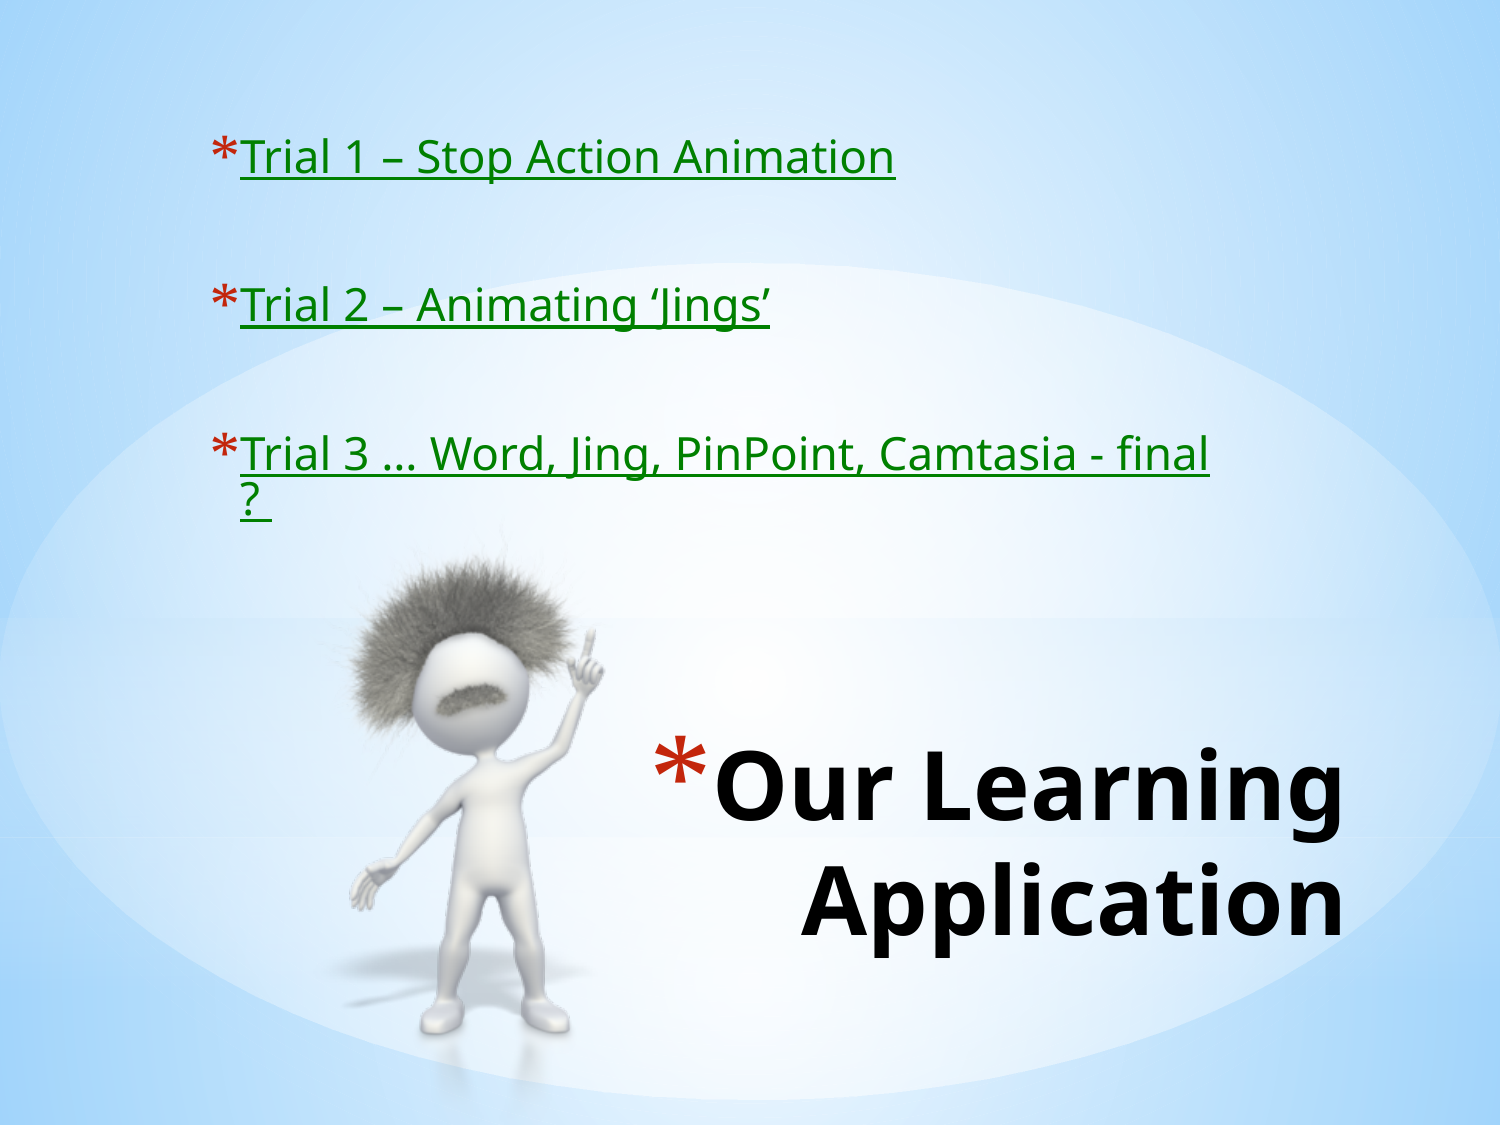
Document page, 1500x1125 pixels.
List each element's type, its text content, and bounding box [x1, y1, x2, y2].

list Trial 1 – Stop Action Animation Trial 2 – Animating ‘Jings’ Trial 3 … Word, Jing, PinPoint, Camtasia - final? [187, 120, 1238, 690]
title Our Learning Application [617, 717, 1363, 905]
picture [302, 507, 613, 1125]
